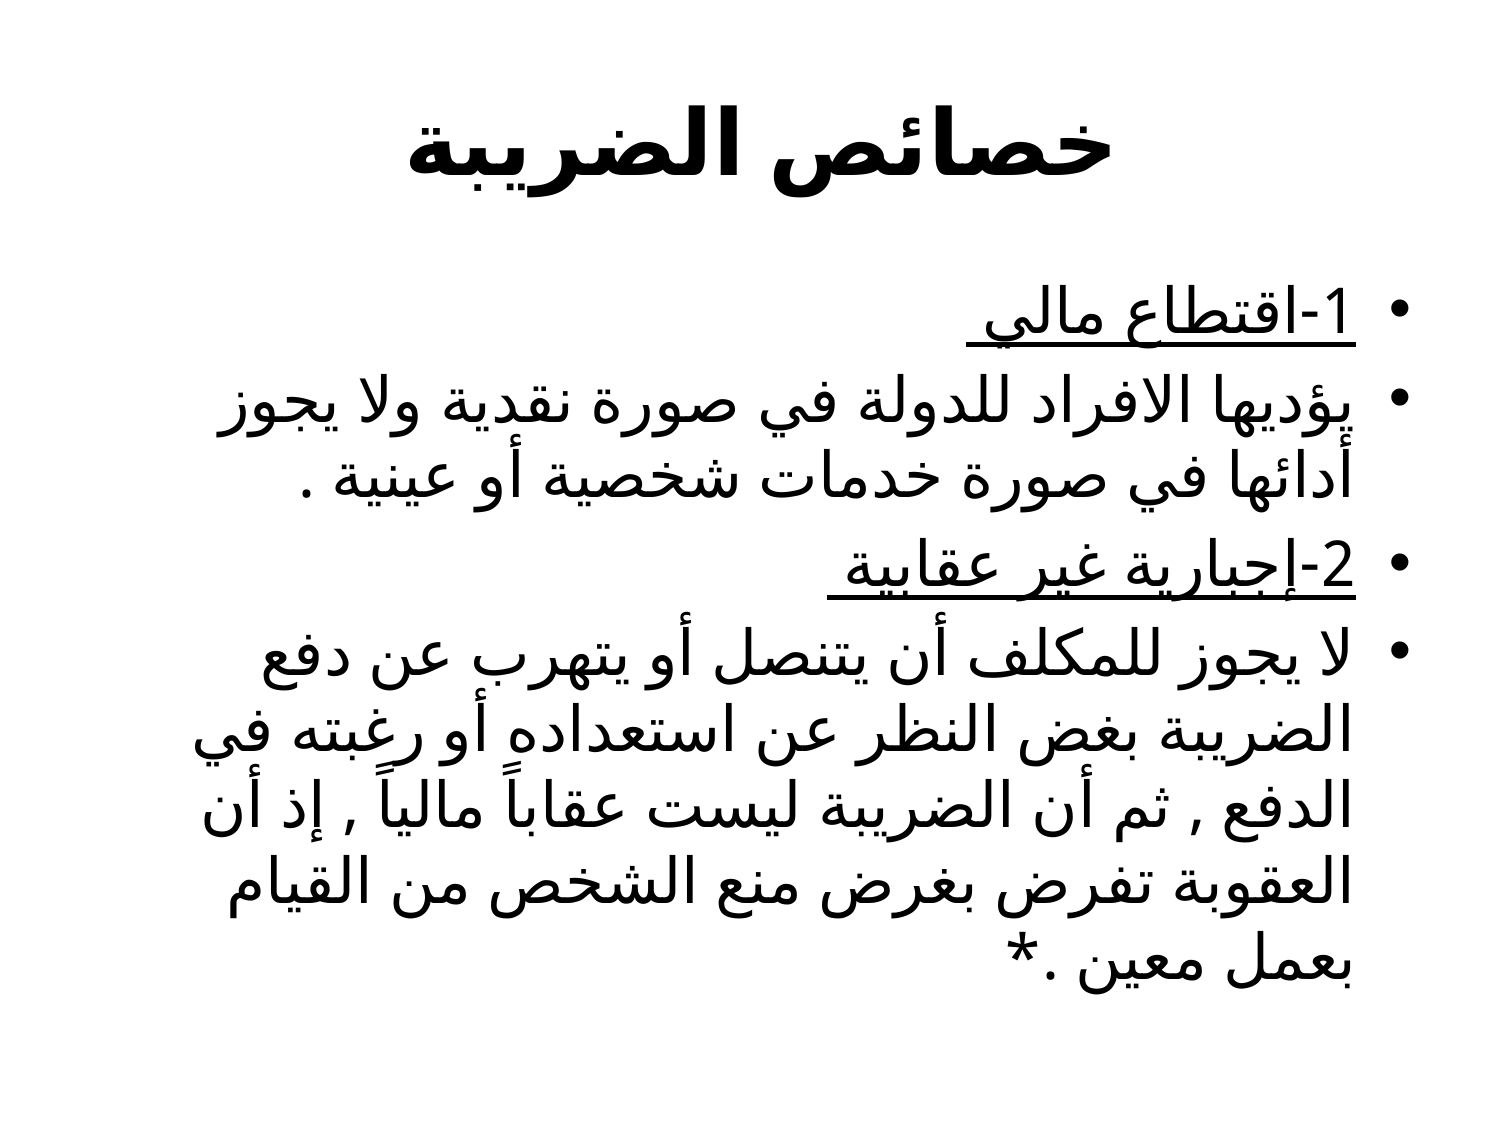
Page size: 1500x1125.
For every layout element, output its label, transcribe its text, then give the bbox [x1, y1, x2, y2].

list 1-اقتطاع مالي يؤديها الافراد للدولة في صورة نقدية ولا يجوز أدائها في صورة خدمات شخصية أو عينية . 2-إجبارية غير عقابية لا يجوز للمكلف أن يتنصل أو يتهرب عن دفع الضريبة بغض النظر عن استعداده أو رغبته في الدفع , ثم أن الضريبة ليست عقاباً مالياً , إذ أن العقوبة تفرض بغرض منع الشخص من القيام بعمل معين .* [75, 262, 1425, 1005]
title خصائص الضريبة [75, 45, 1425, 233]
